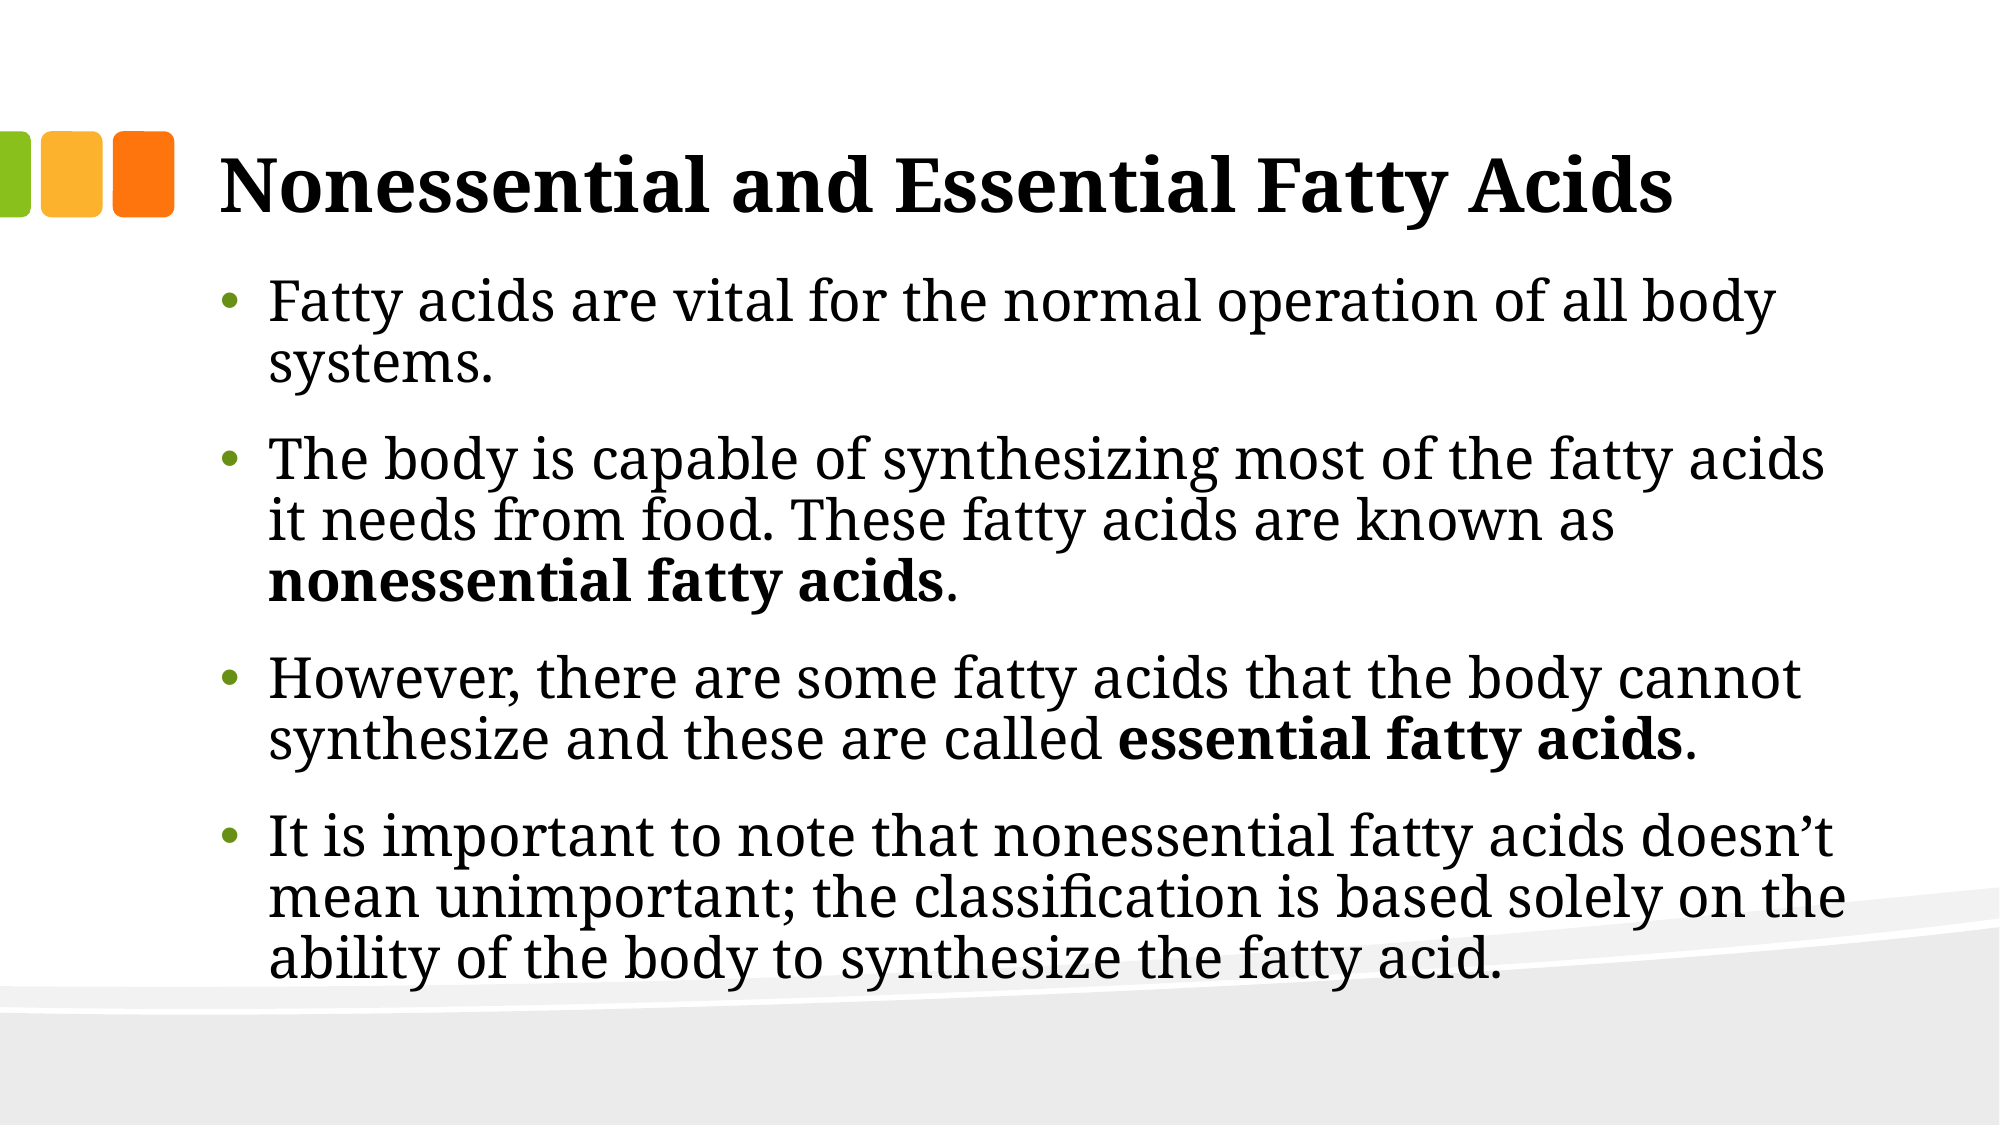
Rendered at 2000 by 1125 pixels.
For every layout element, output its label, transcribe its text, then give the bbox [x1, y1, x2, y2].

list Fatty acids are vital for the normal operation of all body systems. The body is capable of synthesizing most of the fatty acids it needs from food. These fatty acids are known as nonessential fatty acids. However, there are some fatty acids that the body cannot synthesize and these are called essential fatty acids. It is important to note that nonessential fatty acids doesn’t mean unimportant; the classification is based solely on the ability of the body to synthesize the fatty acid. [199, 262, 1900, 1050]
title Nonessential and Essential Fatty Acids [199, 24, 1800, 238]
